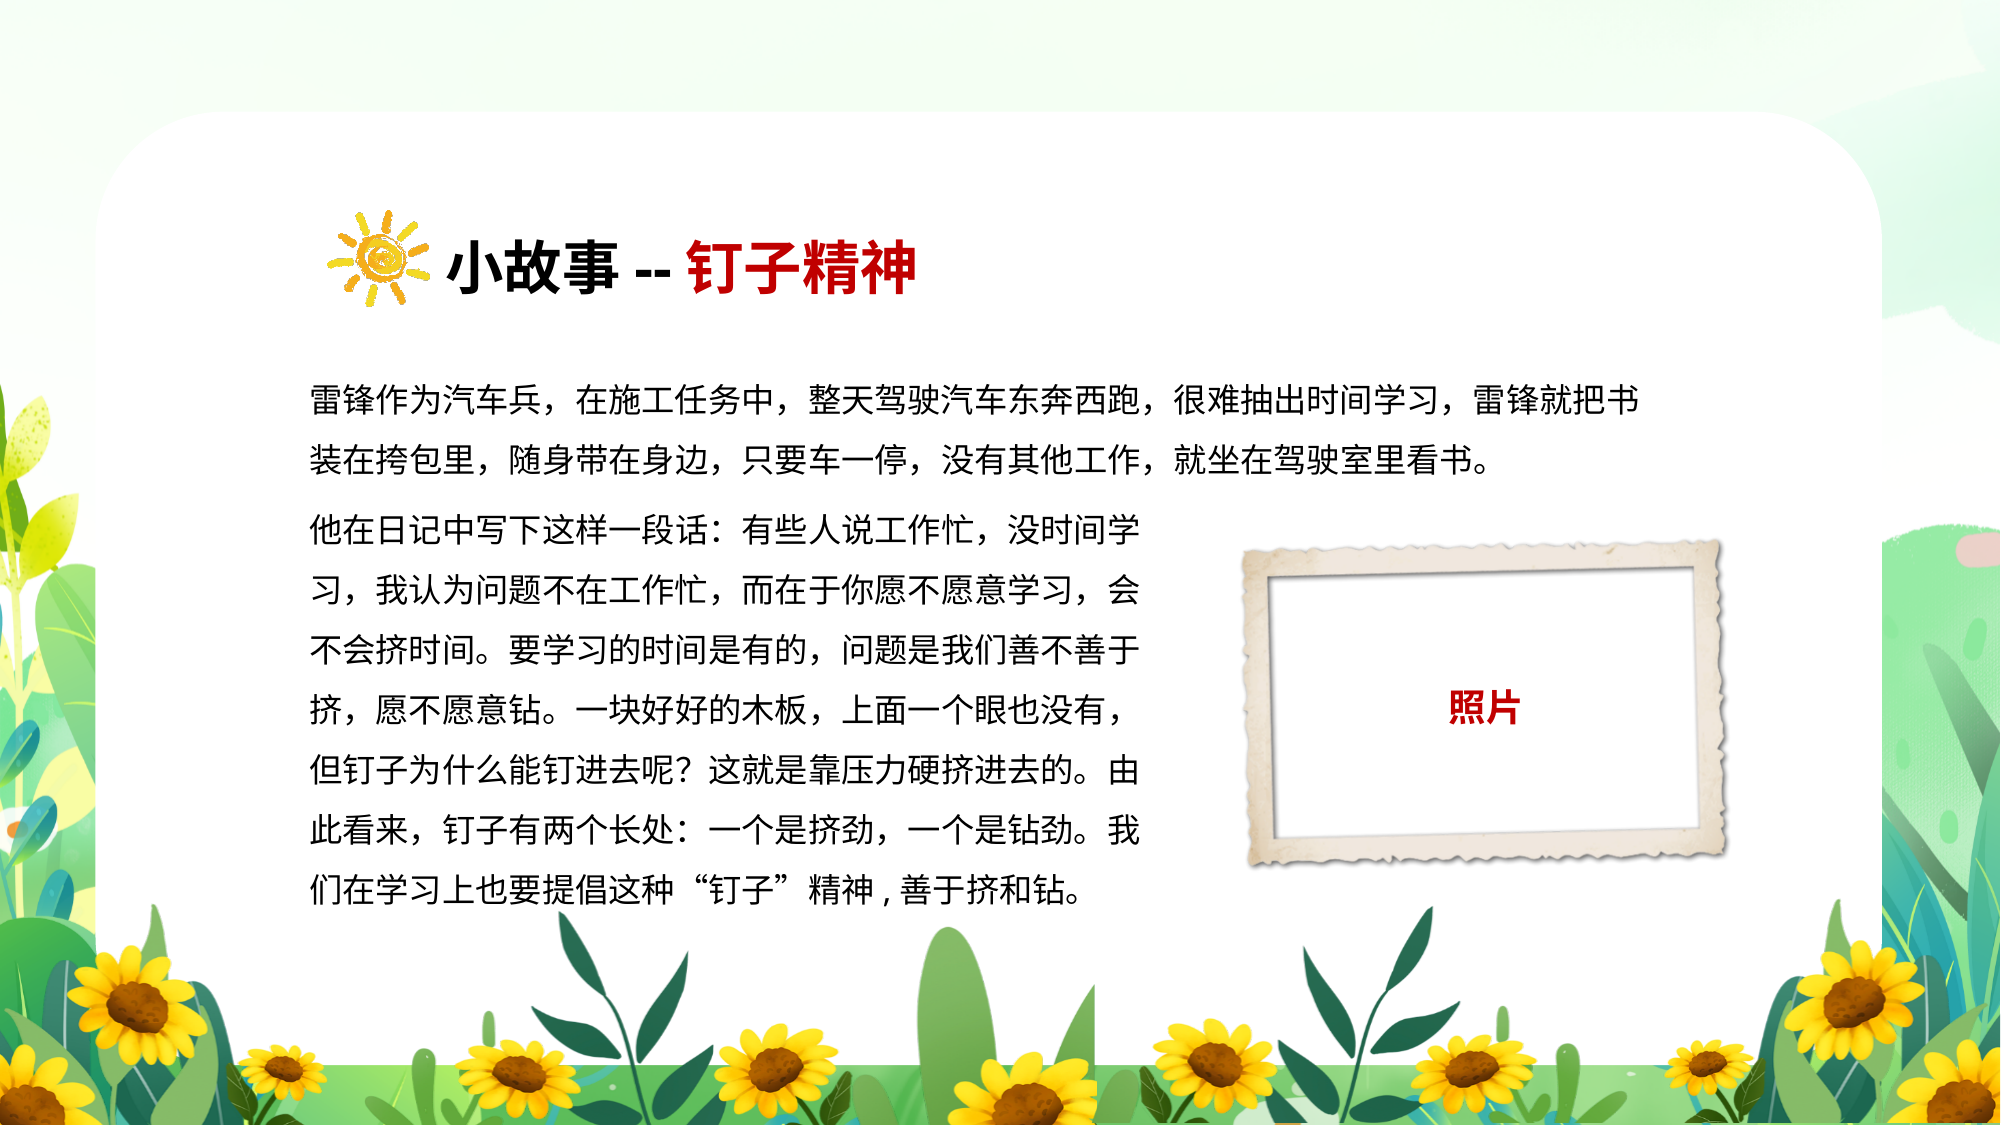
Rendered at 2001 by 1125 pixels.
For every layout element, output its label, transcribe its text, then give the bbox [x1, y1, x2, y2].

text_box 雷锋作为汽车兵，在施工任务中，整天驾驶汽车东奔西跑，很难抽出时间学习，雷锋就把书装在挎包里，随身带在身边，只要车一停，没有其他工作，就坐在驾驶室里看书。 [294, 352, 1655, 487]
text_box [1238, 536, 1734, 873]
picture [0, 0, 2001, 1125]
text_box 他在日记中写下这样一段话：有些人说工作忙，没时间学习，我认为问题不在工作忙，而在于你愿不愿意学习，会不会挤时间。要学习的时间是有的，问题是我们善不善于挤，愿不愿意钻。一块好好的木板，上面一个眼也没有，但钉子为什么能钉进去呢？这就是靠压力硬挤进去的。由此看来，钉子有两个长处：一个是挤劲，一个是钻劲。我们在学习上也要提倡这种“钉子”精神,善于挤和钻。 [294, 482, 1182, 917]
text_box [327, 210, 935, 310]
